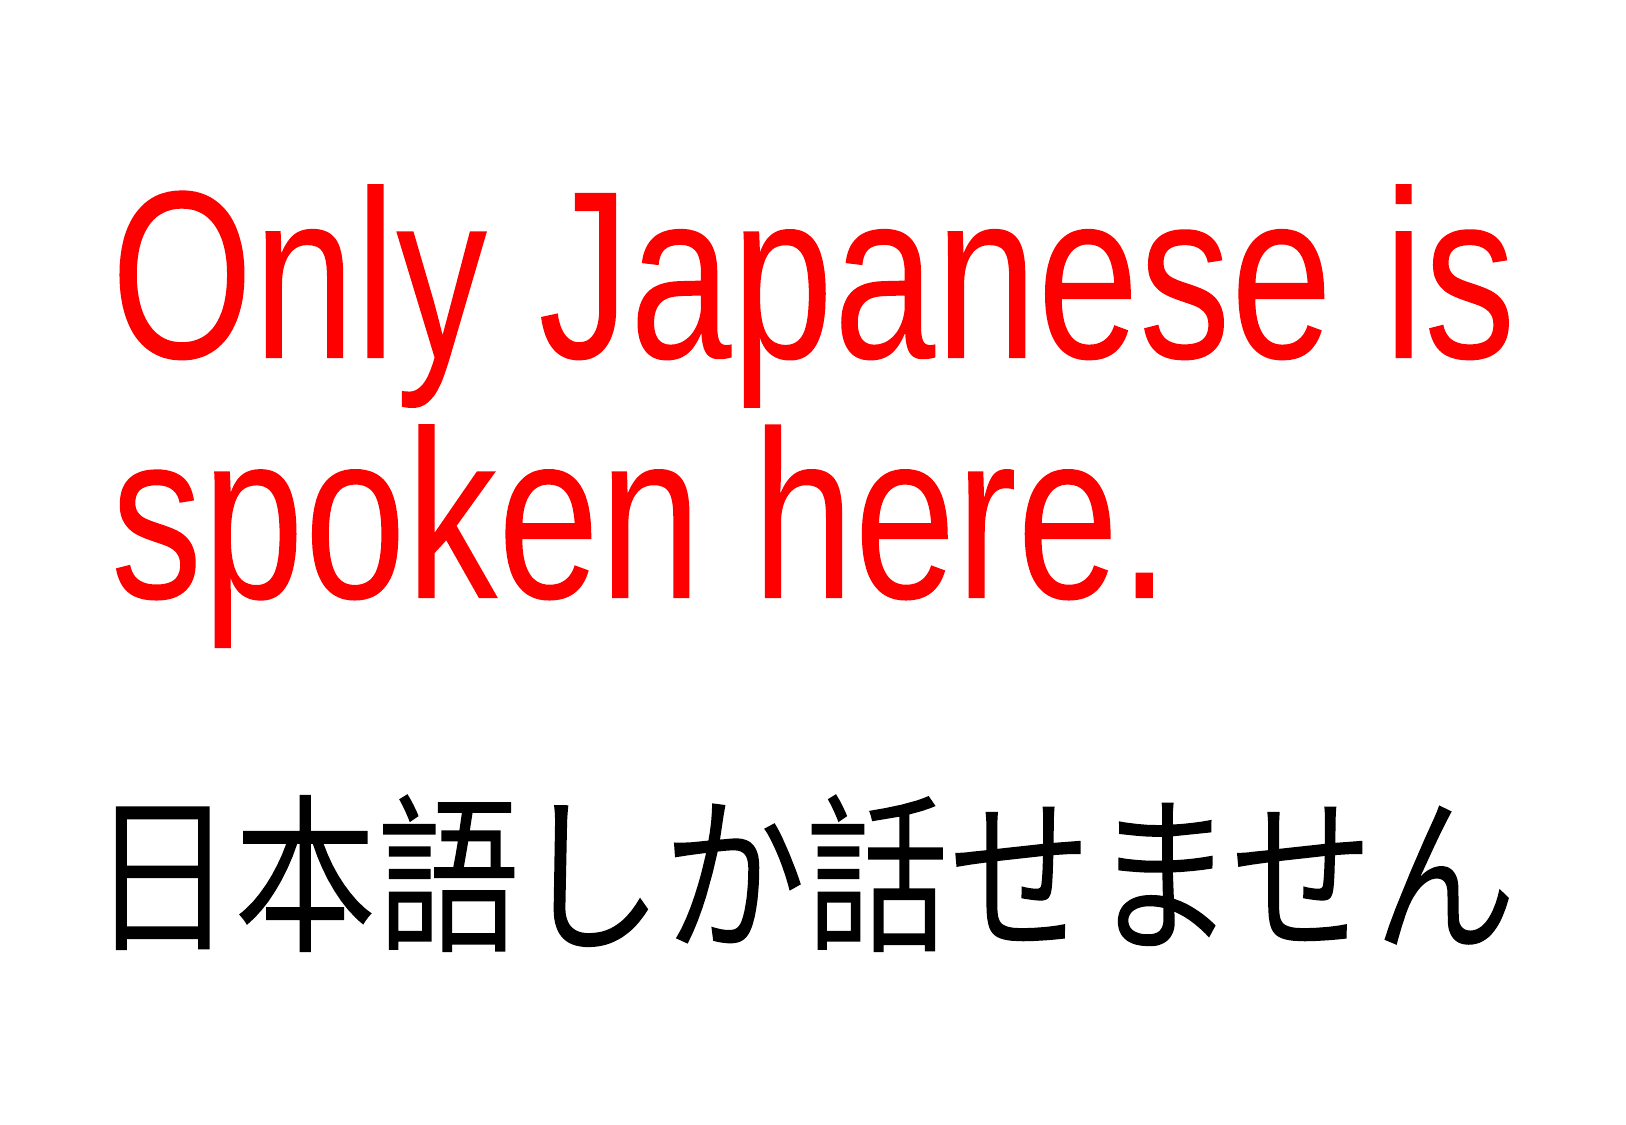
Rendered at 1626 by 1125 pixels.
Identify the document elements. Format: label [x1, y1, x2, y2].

text_box [115, 183, 1510, 953]
